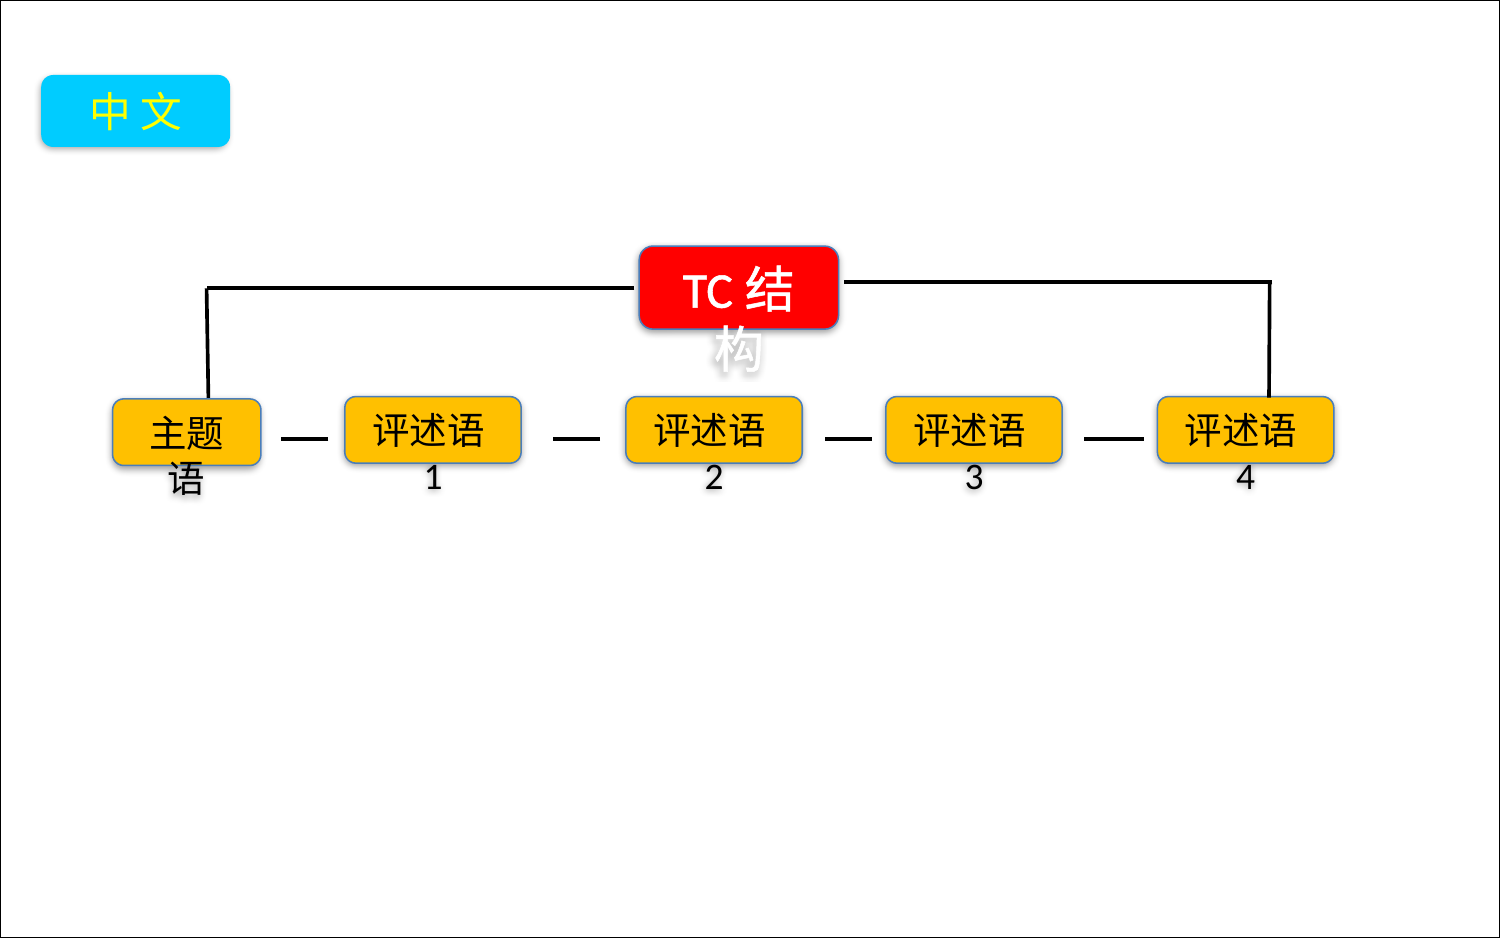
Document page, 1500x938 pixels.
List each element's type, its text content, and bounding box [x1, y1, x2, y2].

text_box TC结构 [638, 245, 840, 330]
text_box 评述语2 [625, 395, 804, 464]
text_box 评述语4 [1156, 395, 1335, 464]
text_box [0, 0, 1500, 938]
text_box 中 文 [41, 74, 231, 147]
text_box 评述语3 [885, 395, 1063, 464]
text_box 评述语1 [343, 395, 522, 464]
text_box 主题语 [111, 398, 262, 467]
